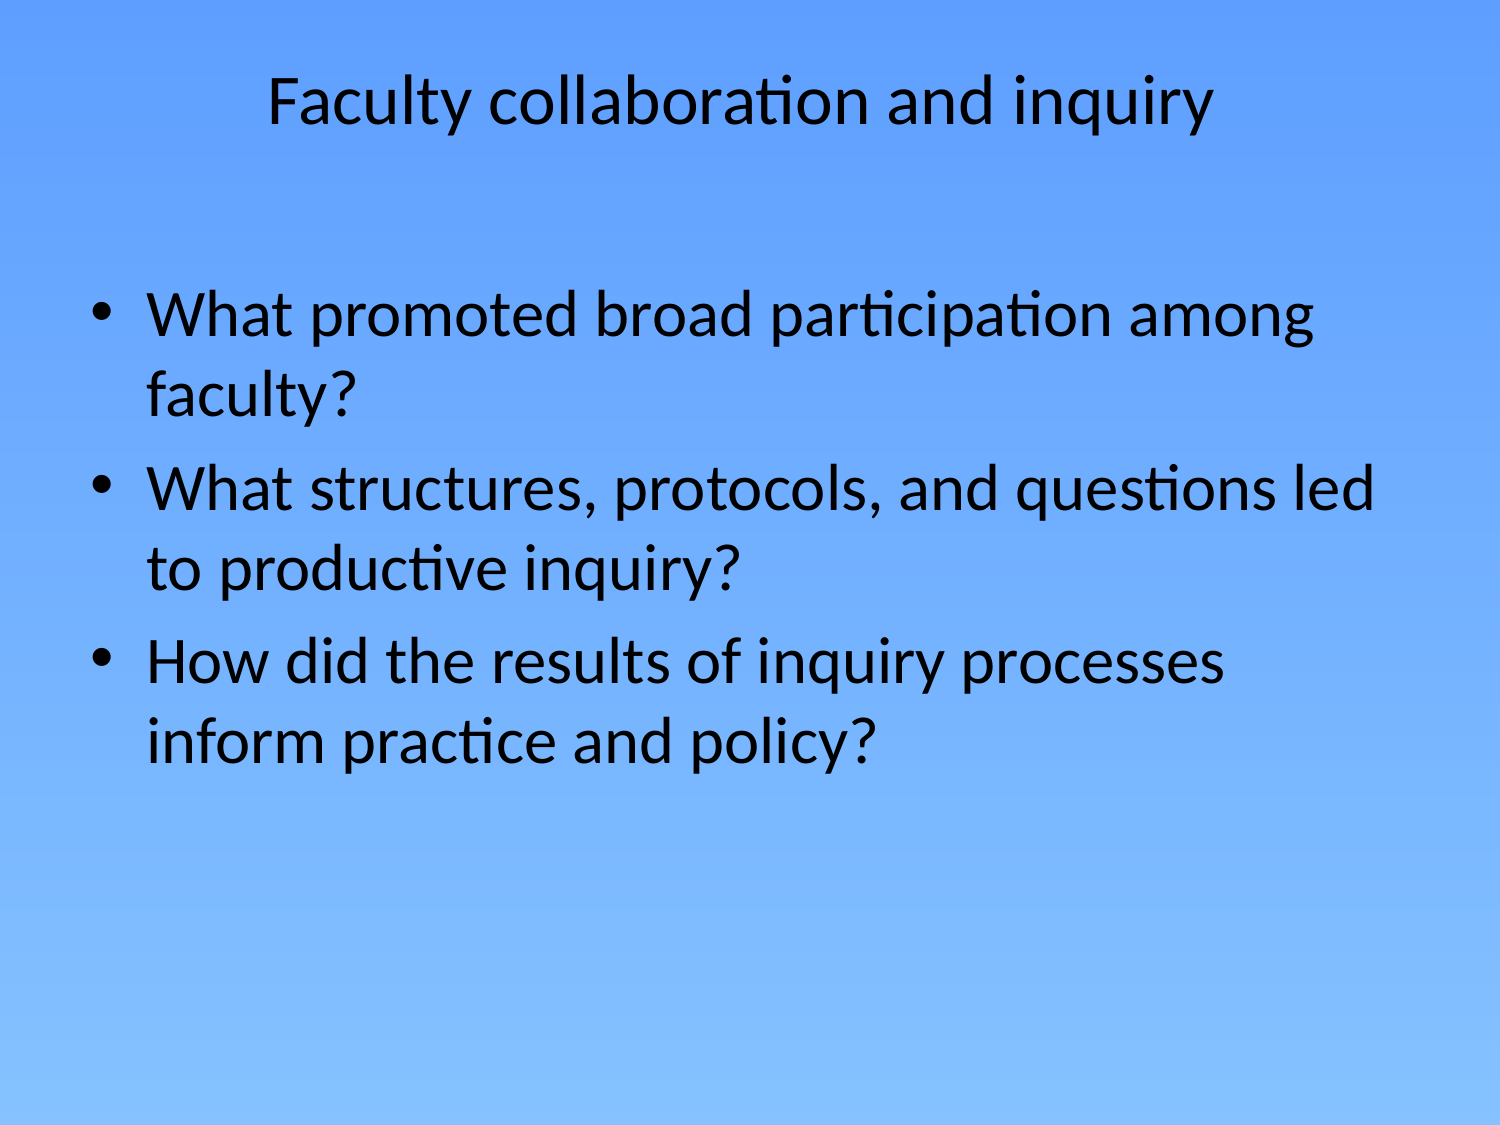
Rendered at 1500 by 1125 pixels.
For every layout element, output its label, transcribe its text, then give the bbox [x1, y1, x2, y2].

title Faculty collaboration and inquiry [75, 45, 1425, 233]
list What promoted broad participation among faculty? What structures, protocols, and questions led to productive inquiry? How did the results of inquiry processes inform practice and policy? [75, 262, 1425, 1005]
